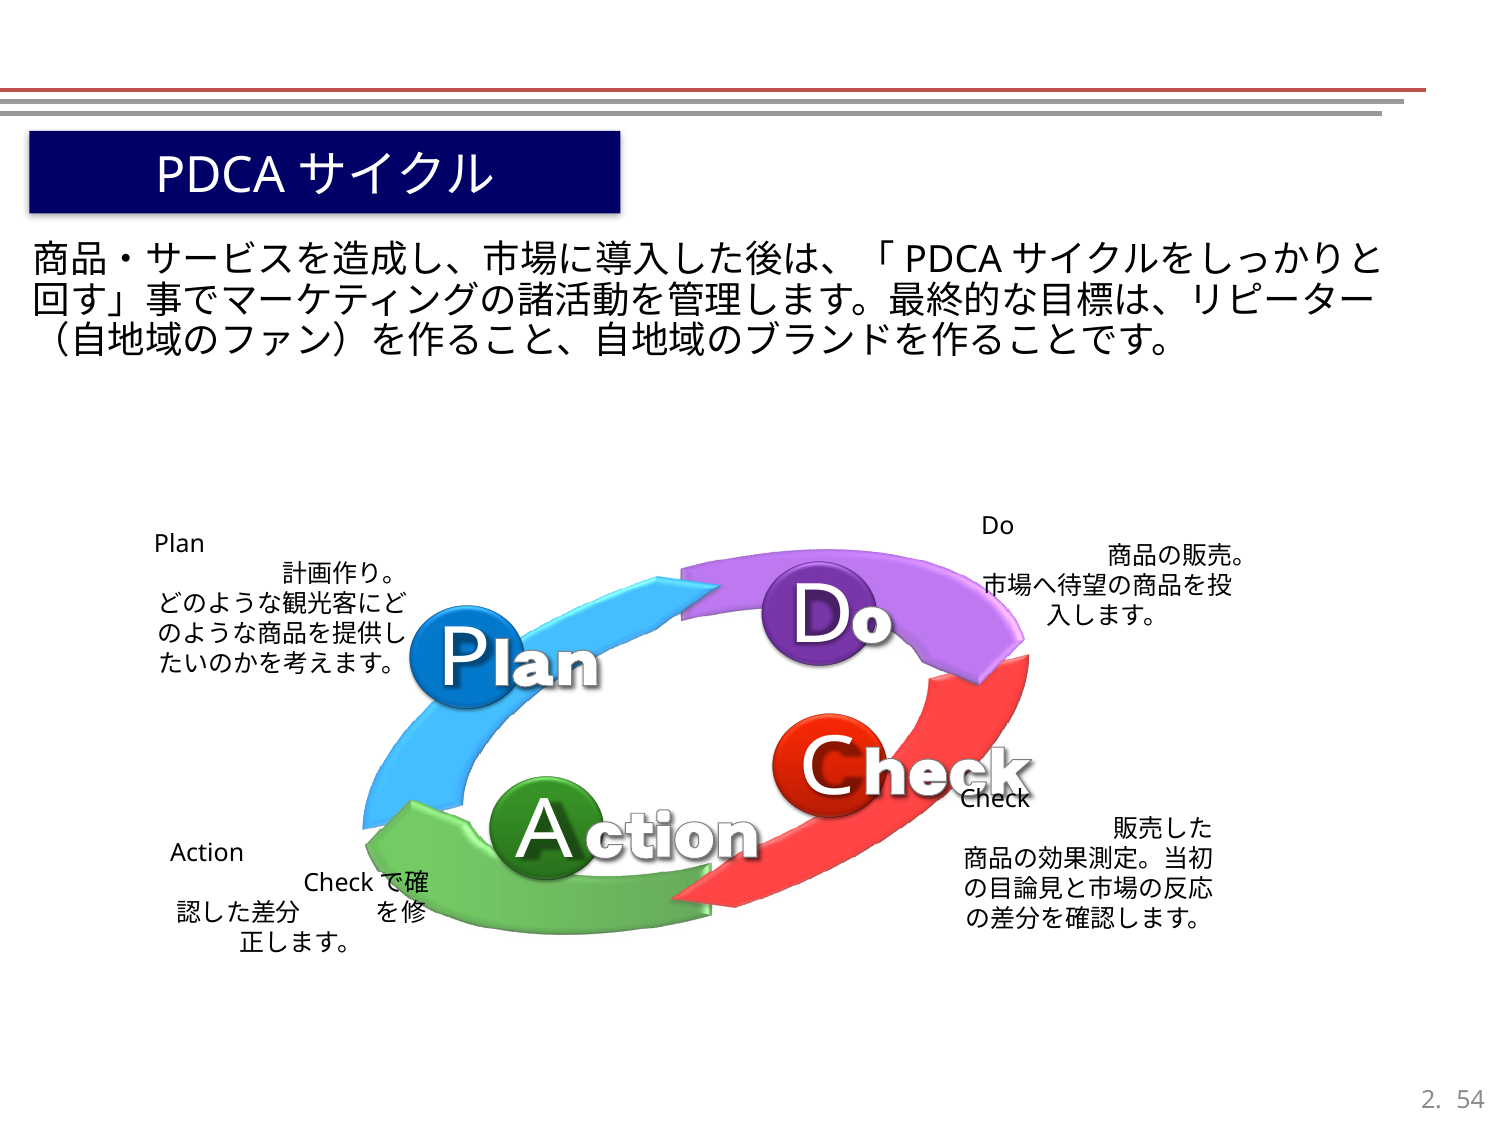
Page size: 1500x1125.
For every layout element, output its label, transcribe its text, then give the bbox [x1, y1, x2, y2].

text_box Check 販売した商品の効果測定。当初の目論見と市場の反応の差分を確認します。 [1094, 775, 1240, 940]
text_box Action Checkで確認した差分 を修正します。 [150, 829, 343, 964]
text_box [348, 474, 1090, 1012]
text_box Do 商品の販売。市場へ待望の商品を投入します。 [1094, 502, 1258, 638]
text_box 商品・サービスを造成し、市場に導入した後は、「PDCAサイクルをしっかりと回す」事でマーケティングの諸活動を管理します。最終的な目標は、リピーター（自地域のファン）を作ること、自地域のブランドを作ることです。 [16, 231, 1437, 381]
text_box Plan 計画作り。どのような観光客にどのような商品を提供したいのかを考えます。 [132, 520, 343, 685]
slide_number 53 [1381, 1065, 1500, 1125]
text_box PDCAサイクル [29, 130, 621, 214]
